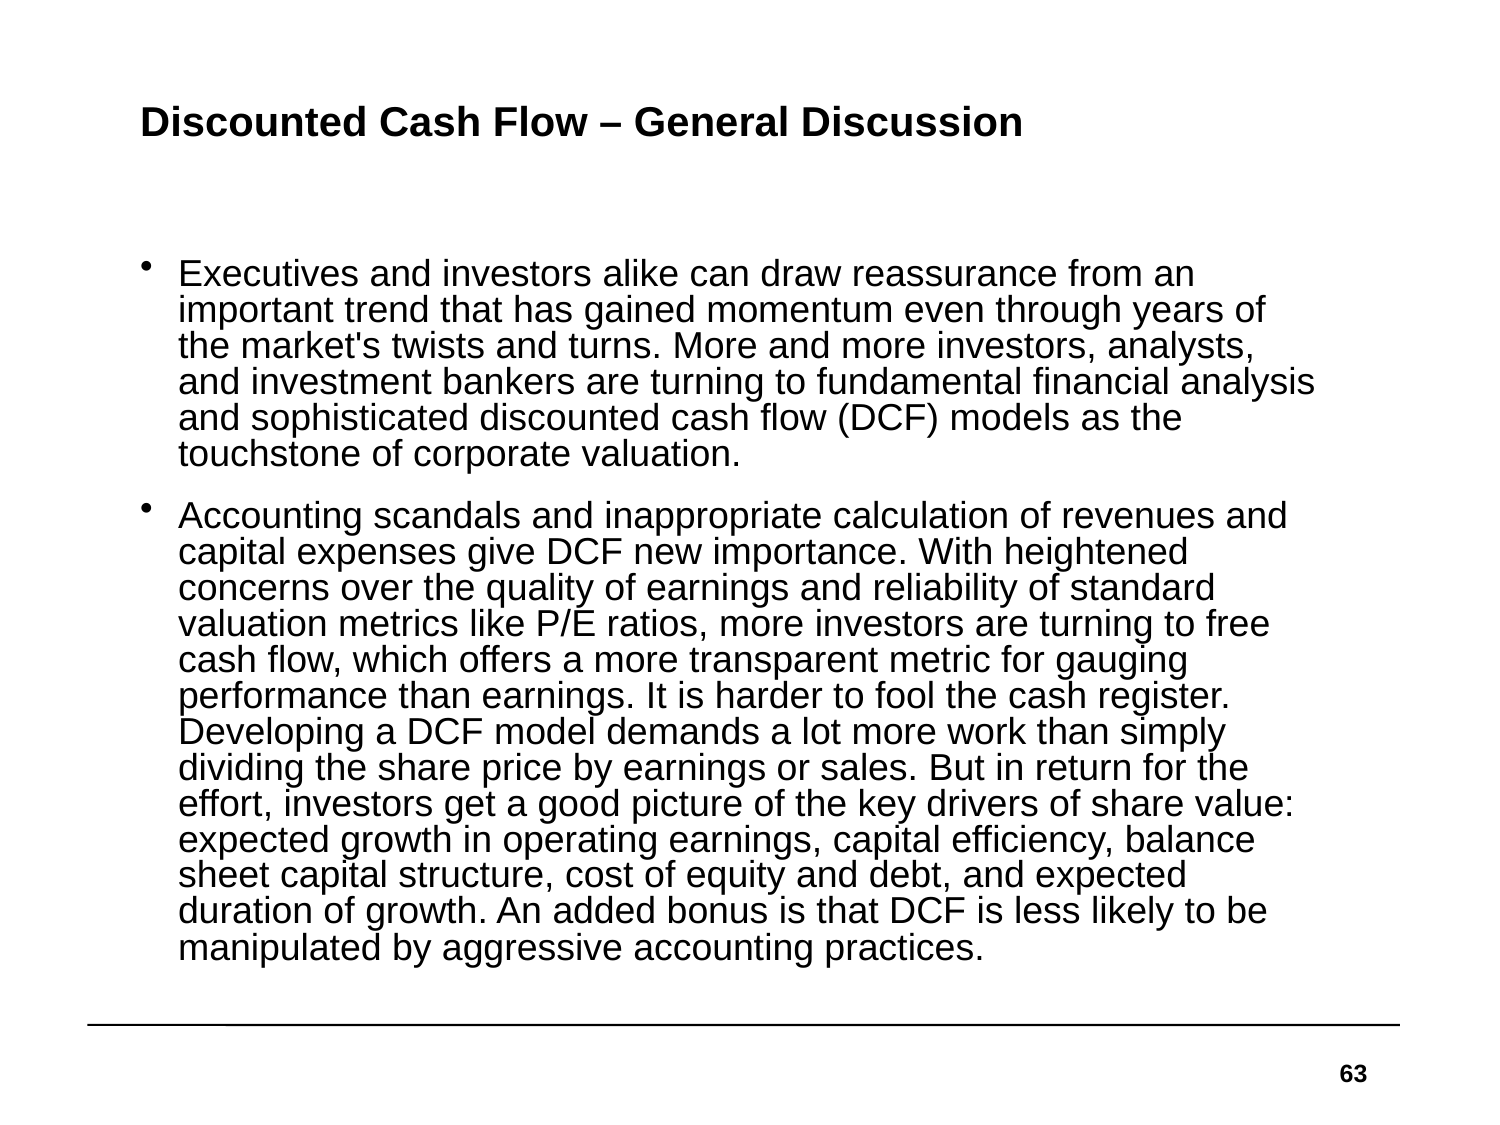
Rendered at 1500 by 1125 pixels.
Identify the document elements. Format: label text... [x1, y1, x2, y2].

list Executives and investors alike can draw reassurance from an important trend that has gained momentum even through years of the market's twists and turns. More and more investors, analysts, and investment bankers are turning to fundamental financial analysis and sophisticated discounted cash flow (DCF) models as the touchstone of corporate valuation. Accounting scandals and inappropriate calculation of revenues and capital expenses give DCF new importance. With heightened concerns over the quality of earnings and reliability of standard valuation metrics like P/E ratios, more investors are turning to free cash flow, which offers a more transparent metric for gauging performance than earnings. It is harder to fool the cash register. Developing a DCF model demands a lot more work than simply dividing the share price by earnings or sales. But in return for the effort, investors get a good picture of the key drivers of share value: expected growth in operating earnings, capital efficiency, balance sheet capital structure, cost of equity and debt, and expected duration of growth. An added bonus is that DCF is less likely to be manipulated by aggressive accounting practices. [125, 249, 1338, 1000]
title Discounted Cash Flow – General Discussion [125, 87, 1375, 225]
